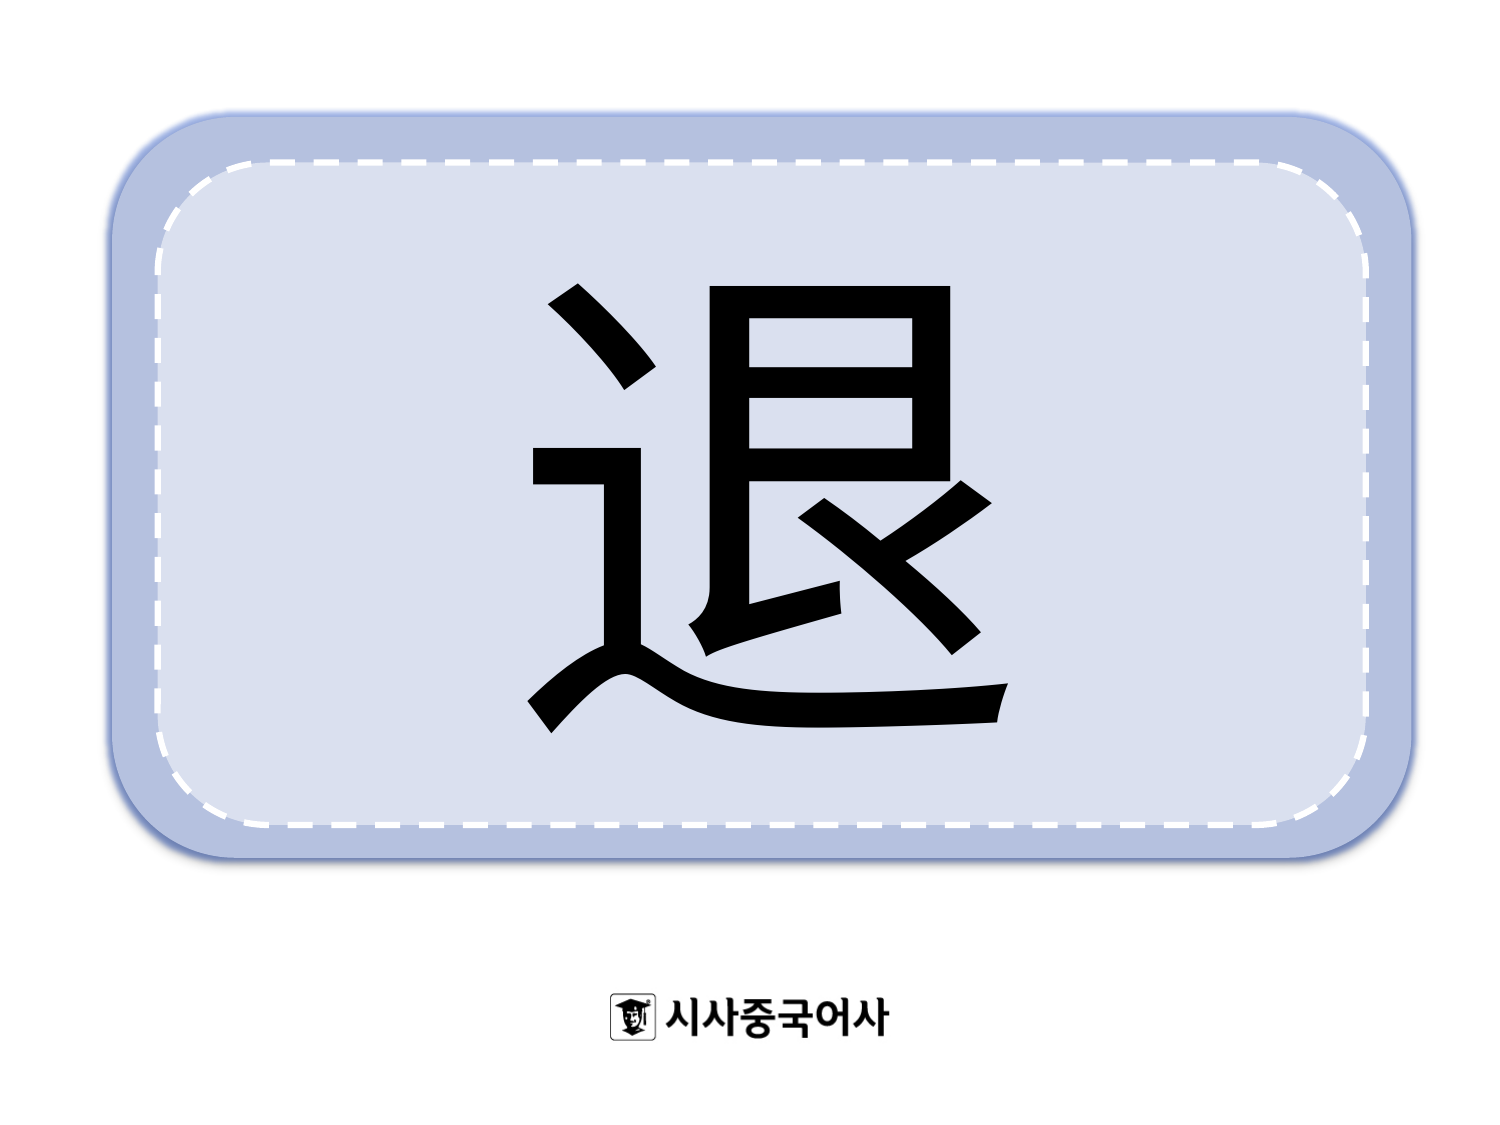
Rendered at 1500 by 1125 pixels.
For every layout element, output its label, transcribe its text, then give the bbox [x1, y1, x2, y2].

text_box 退 [162, 160, 1371, 824]
picture [602, 987, 898, 1047]
